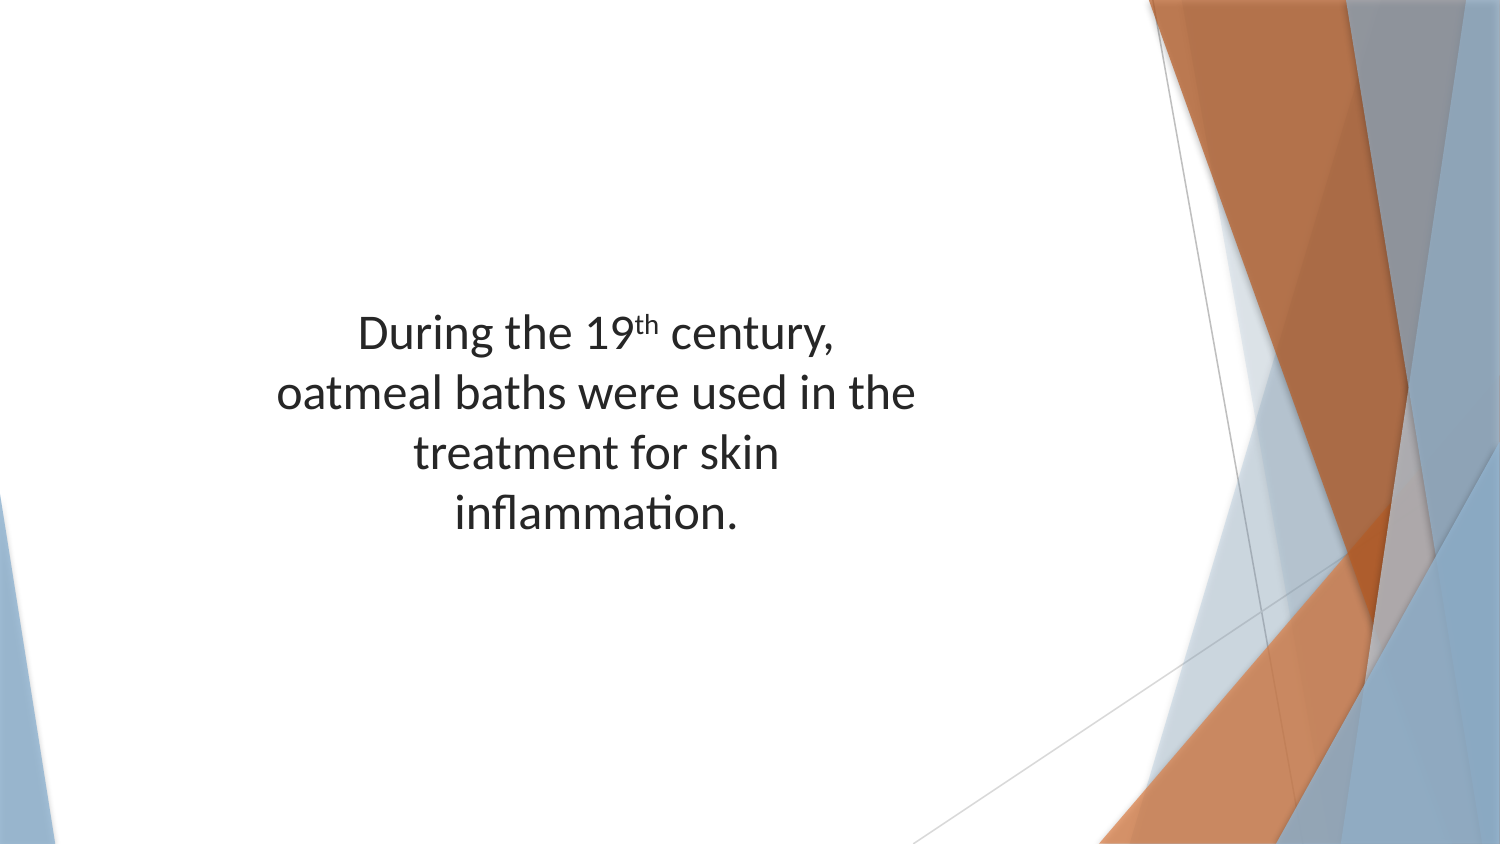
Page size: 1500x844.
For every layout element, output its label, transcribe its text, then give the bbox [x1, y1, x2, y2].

list During the 19th century, oatmeal baths were used in the treatment for skin inflammation. [253, 291, 939, 670]
